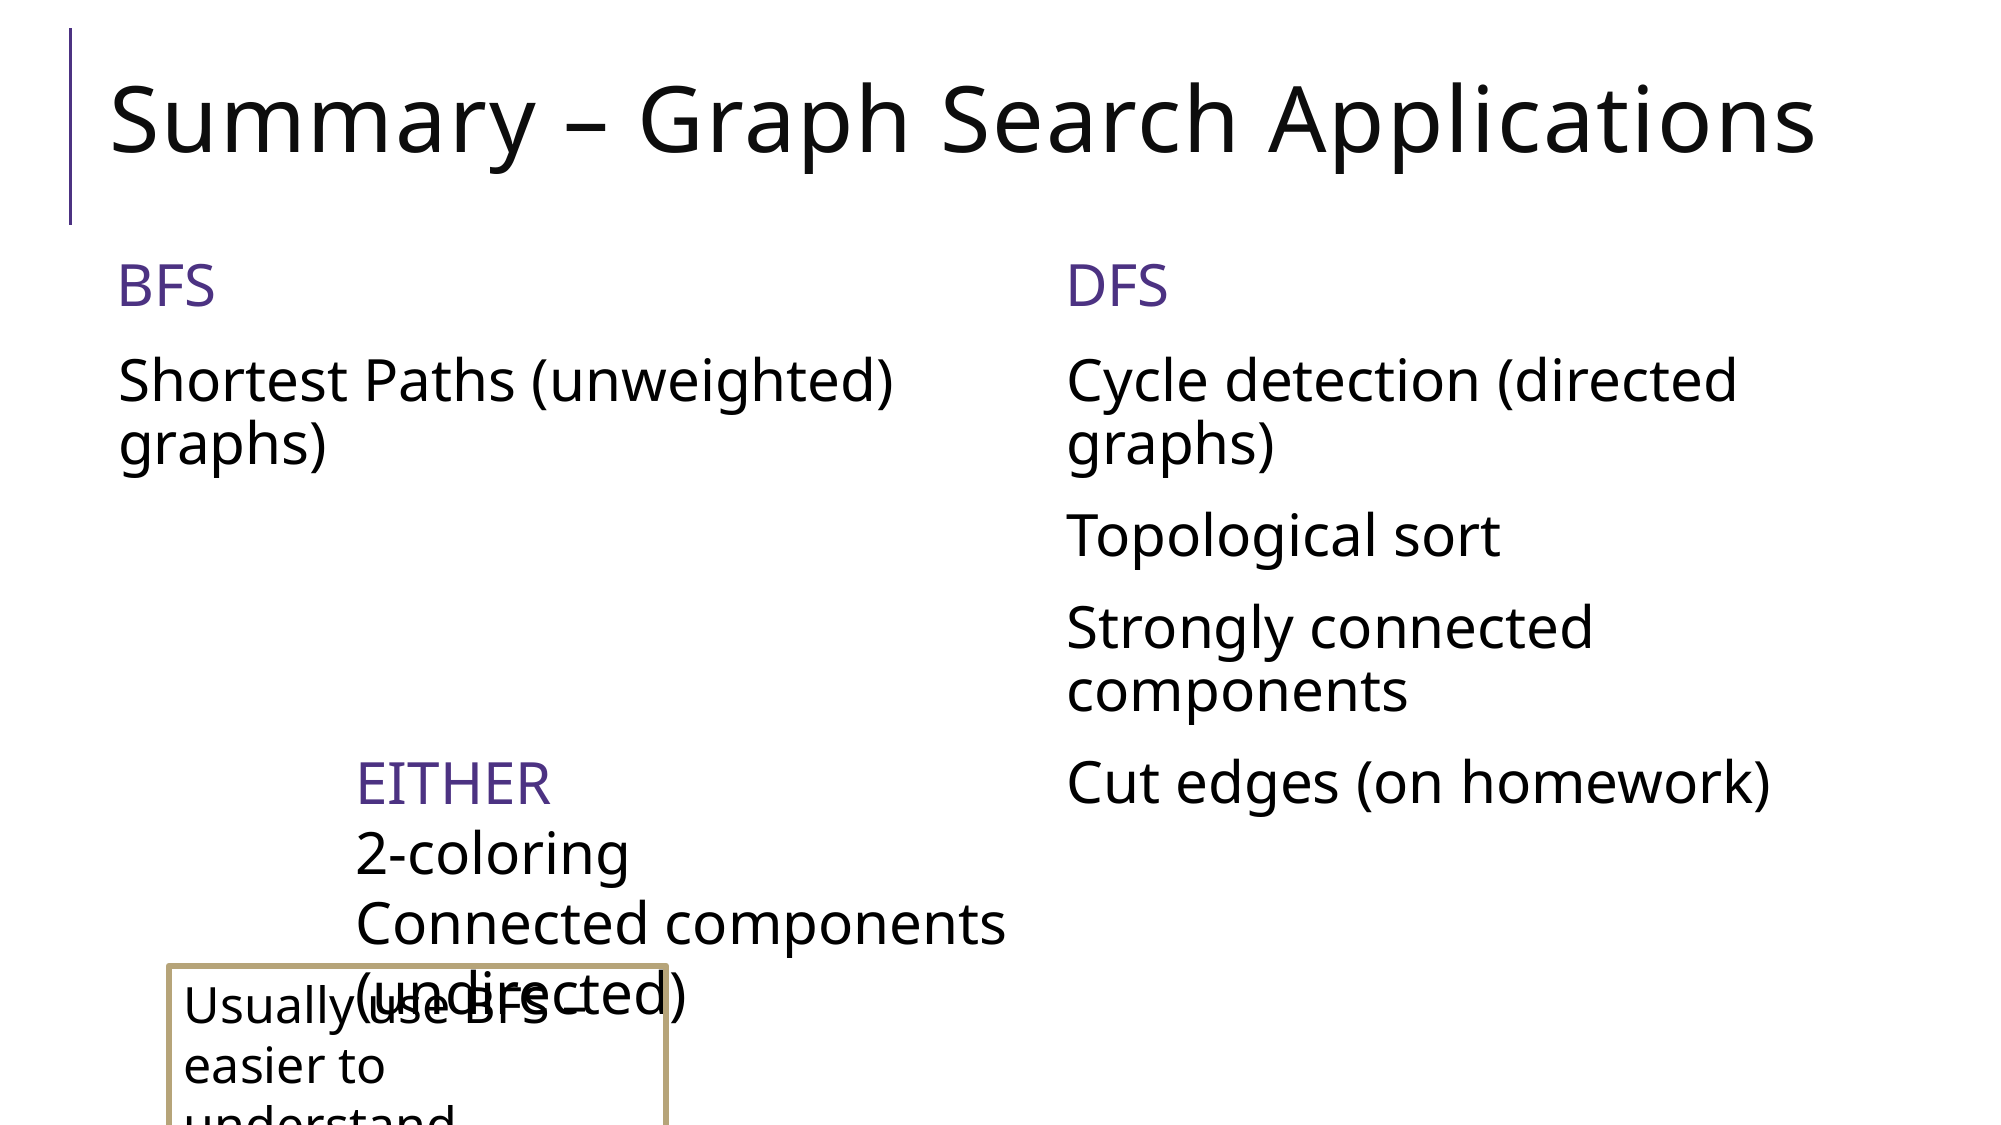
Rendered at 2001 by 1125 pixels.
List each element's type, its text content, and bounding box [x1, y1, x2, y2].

list BFS [94, 251, 980, 325]
list dfs [1042, 251, 1929, 325]
list Cycle detection (directed graphs) Topological sort Strongly connected components Cut edges (on homework) [1044, 343, 1930, 725]
text_box EITHER 2-coloring Connected components (undirected) [340, 738, 1311, 1034]
list Shortest Paths (unweighted) graphs) [95, 343, 982, 739]
text_box Usually use BFS – easier to understand. [169, 965, 666, 1125]
title Summary – Graph Search Applications [94, 43, 1930, 210]
